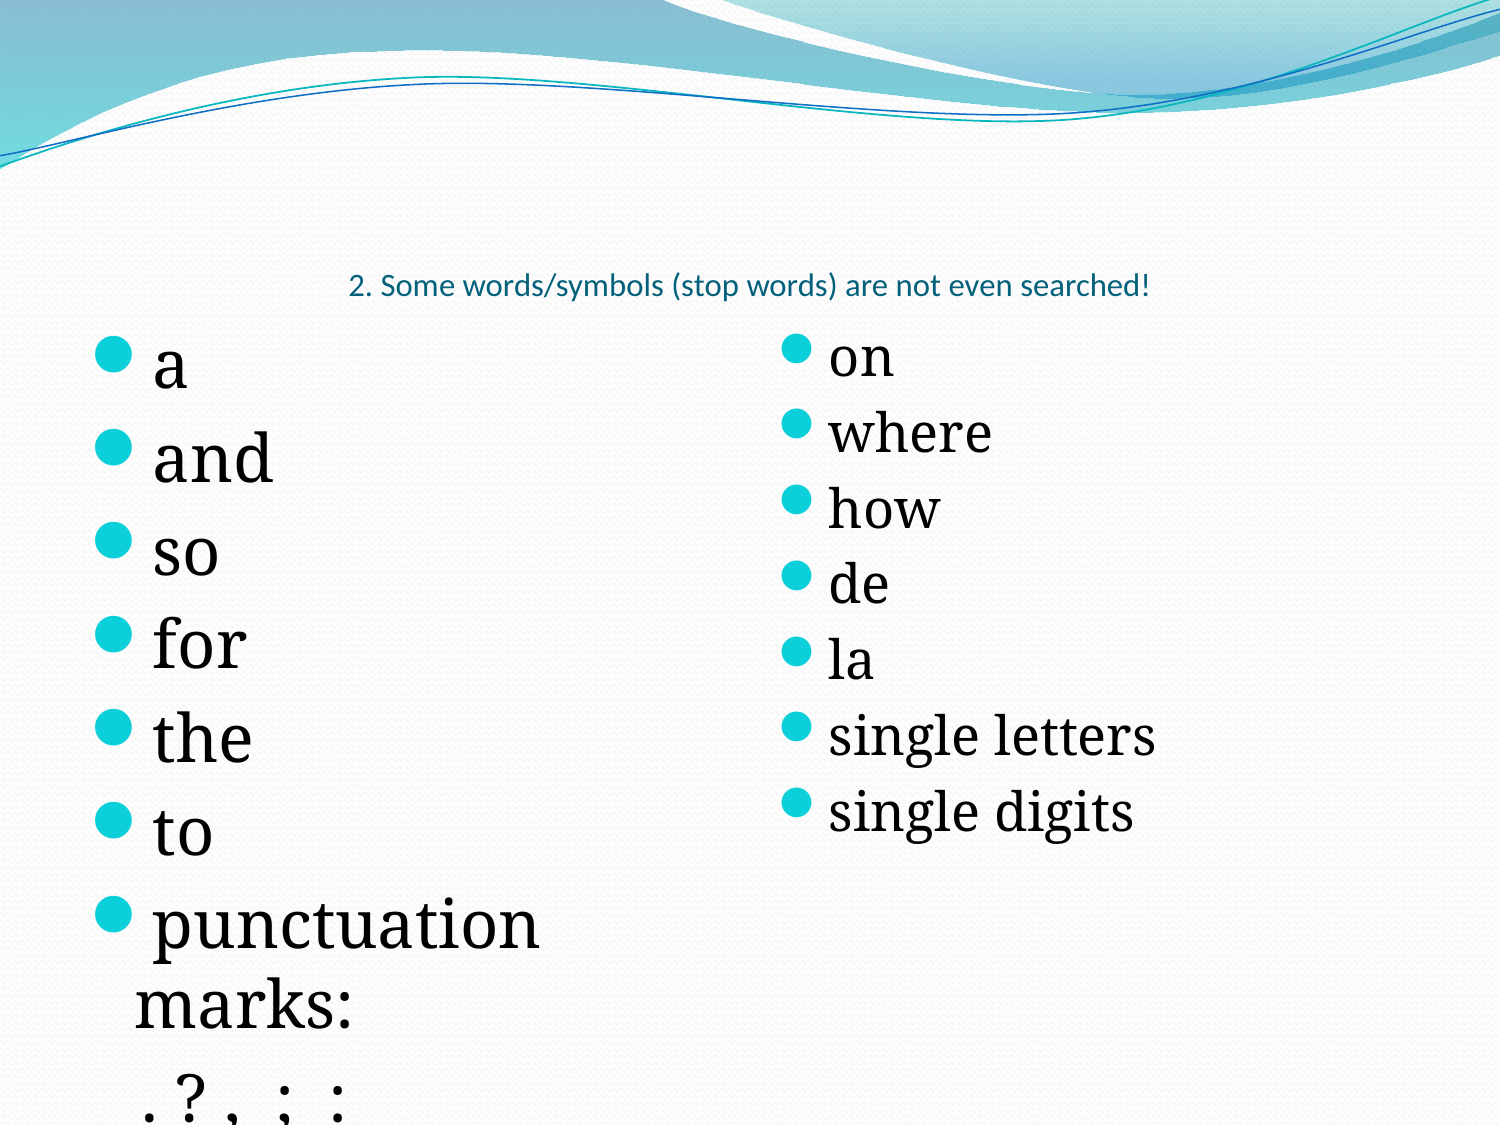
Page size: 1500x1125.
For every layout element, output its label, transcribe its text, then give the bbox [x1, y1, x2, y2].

title 2. Some words/symbols (stop words) are not even searched! [75, 115, 1425, 303]
list a and so for the to punctuation marks: . ? , ; : [75, 314, 738, 1125]
list on where how de la single letters single digits [762, 314, 1425, 1043]
